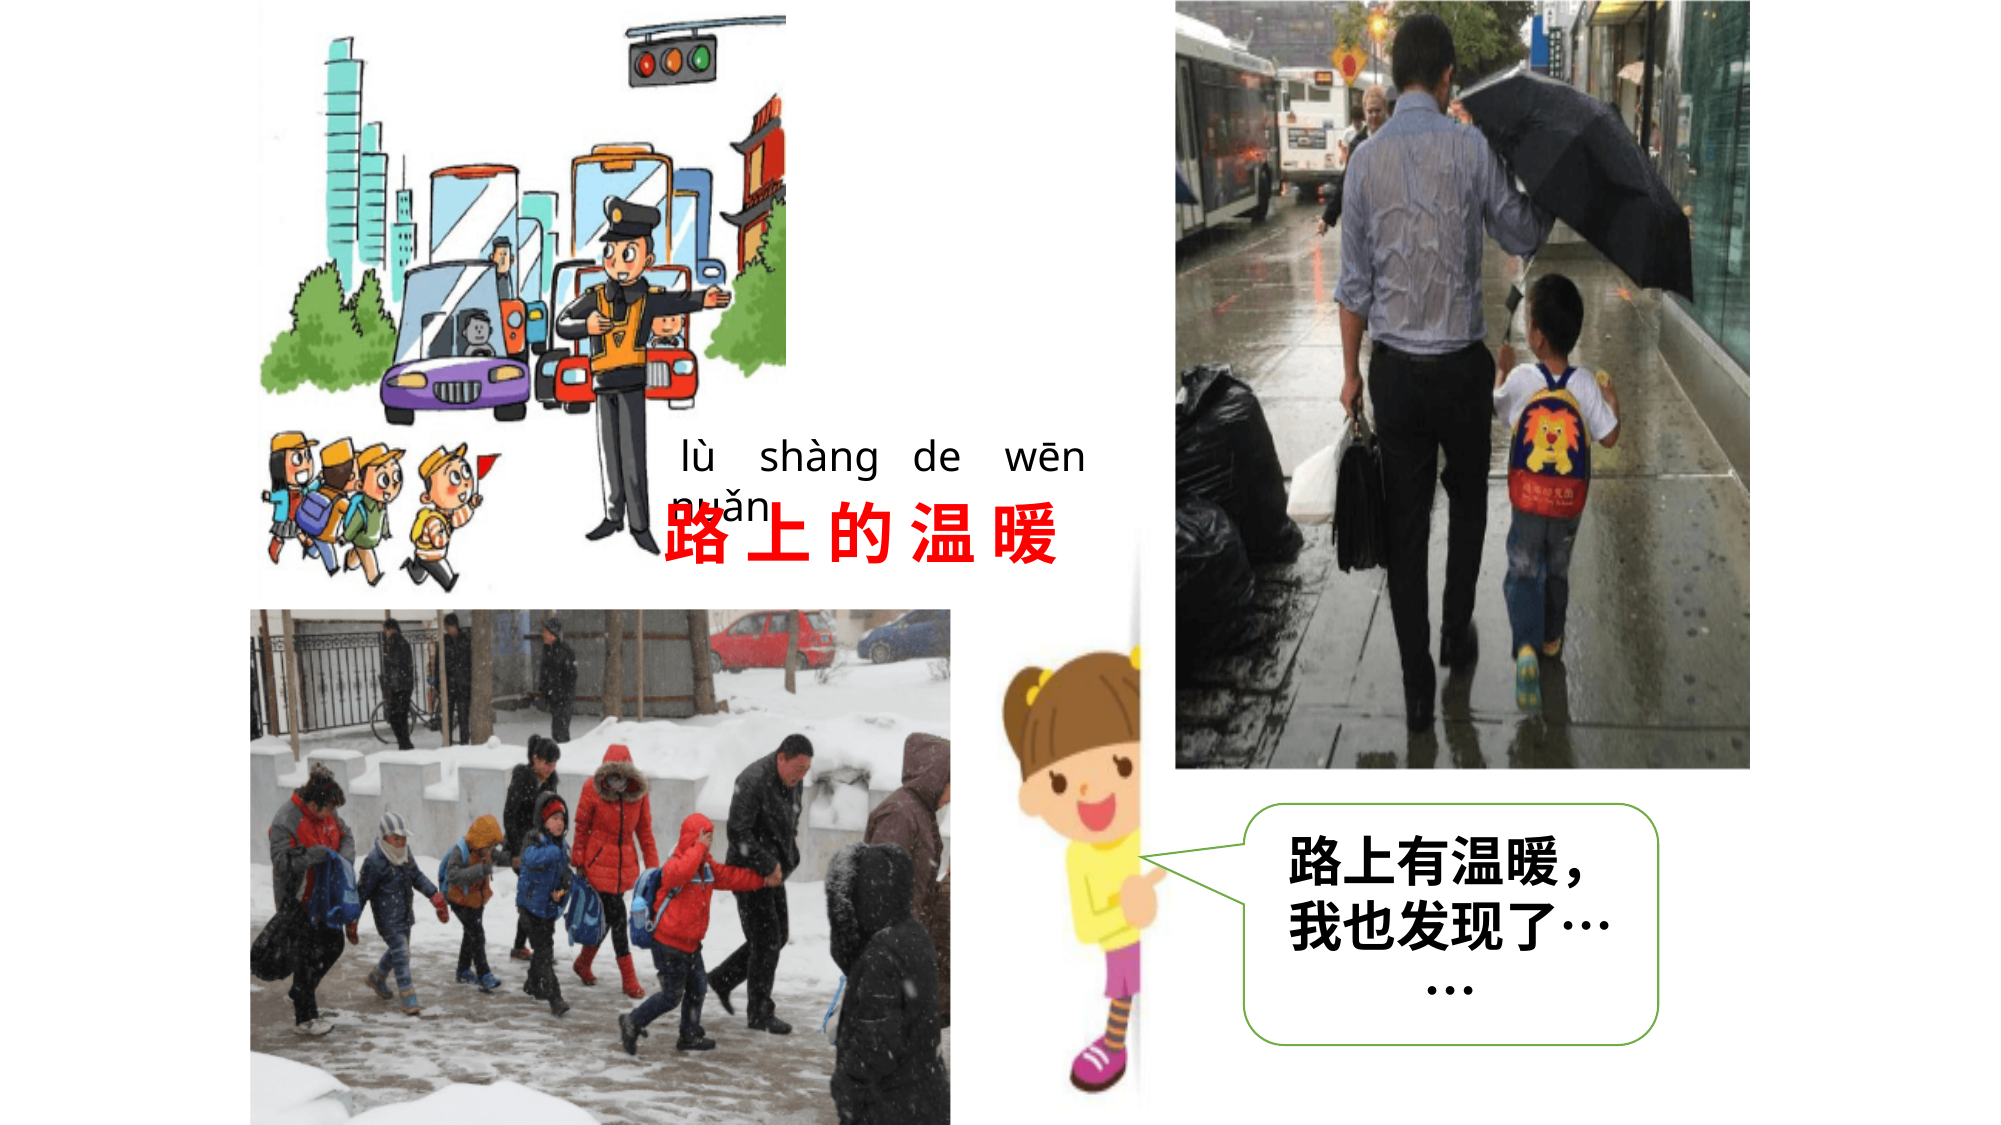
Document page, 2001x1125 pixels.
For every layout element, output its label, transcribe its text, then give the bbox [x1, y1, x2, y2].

text_box lù shàng de wēn nuǎn [786, 422, 1174, 484]
text_box 路上有温暖，我也发现了…… [1231, 803, 1659, 1046]
picture [982, 0, 1750, 1125]
text_box 路 上 的 温 暖 [786, 484, 1174, 579]
picture [249, 608, 952, 1125]
picture [249, 0, 786, 601]
